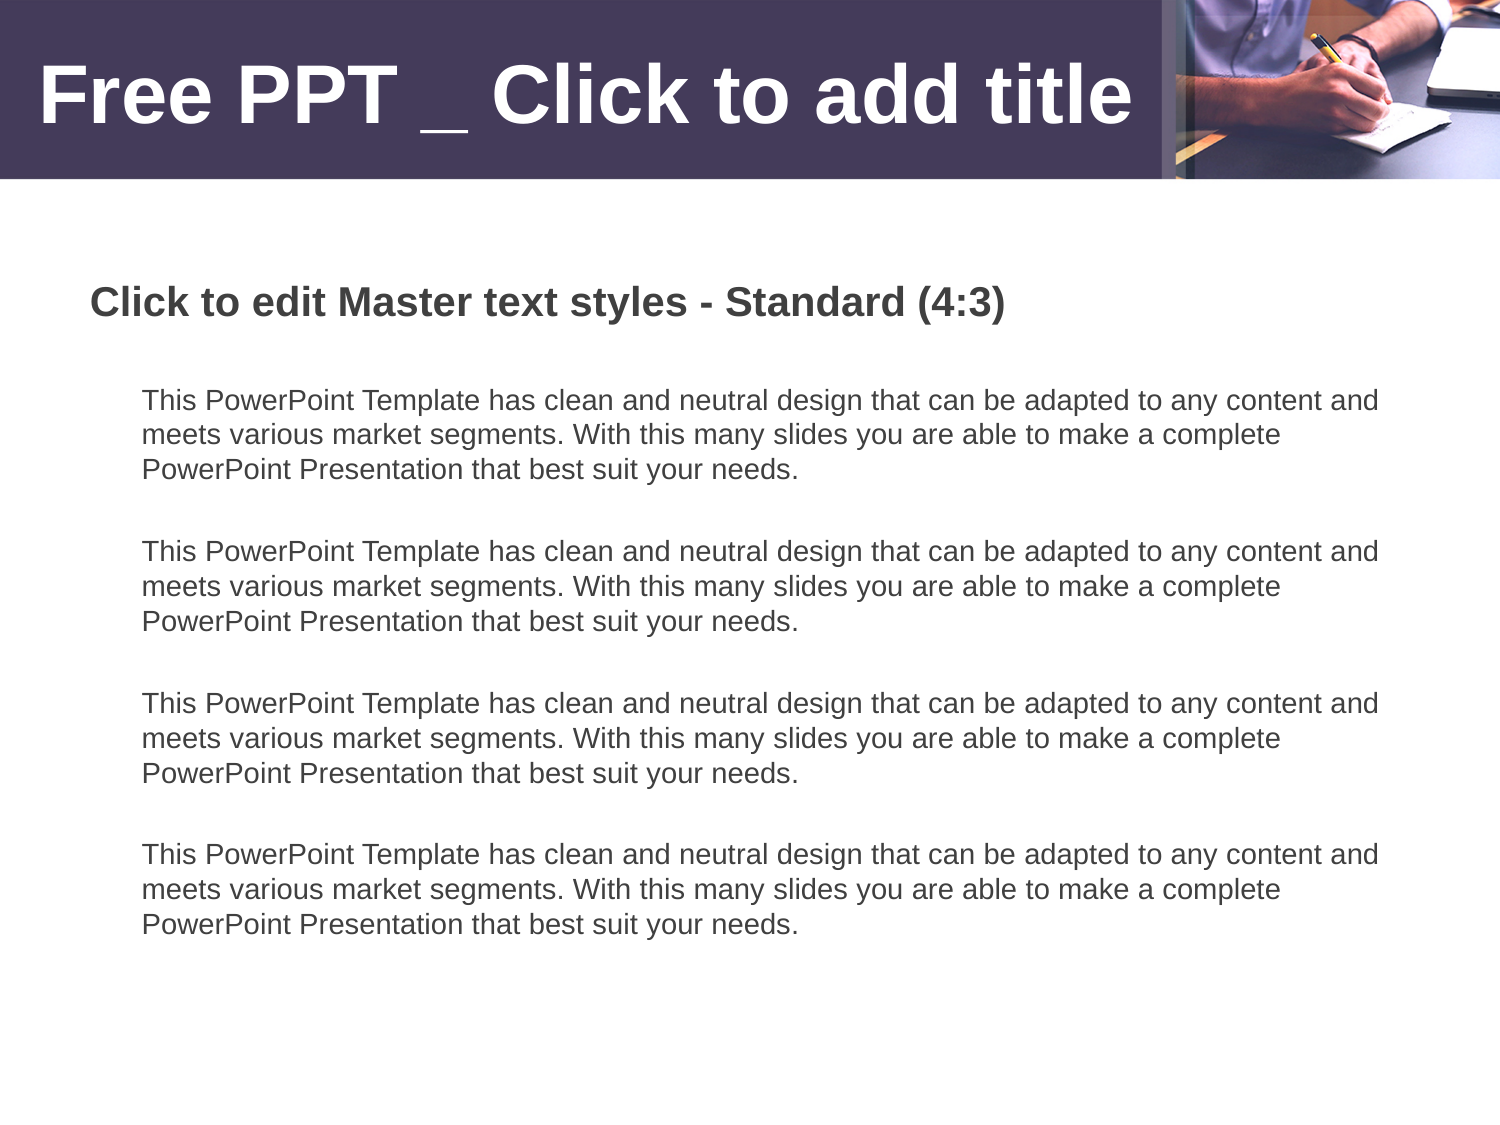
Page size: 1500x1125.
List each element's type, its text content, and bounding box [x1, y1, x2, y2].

list This PowerPoint Template has clean and neutral design that can be adapted to any content and meets various market segments. With this many slides you are able to make a complete PowerPoint Presentation that best suit your needs. This PowerPoint Template has clean and neutral design that can be adapted to any content and meets various market segments. With this many slides you are able to make a complete PowerPoint Presentation that best suit your needs. This PowerPoint Template has clean and neutral design that can be adapted to any content and meets various market segments. With this many slides you are able to make a complete PowerPoint Presentation that best suit your needs. This PowerPoint Template has clean and neutral design that can be adapted to any content and meets various market segments. With this many slides you are able to make a complete PowerPoint Presentation that best suit your needs. [76, 373, 1427, 965]
title Free PPT _ Click to add title [0, 2, 1500, 179]
list Click to edit Master text styles - Standard (4:3) [75, 262, 1425, 339]
picture [0, 179, 1500, 1125]
